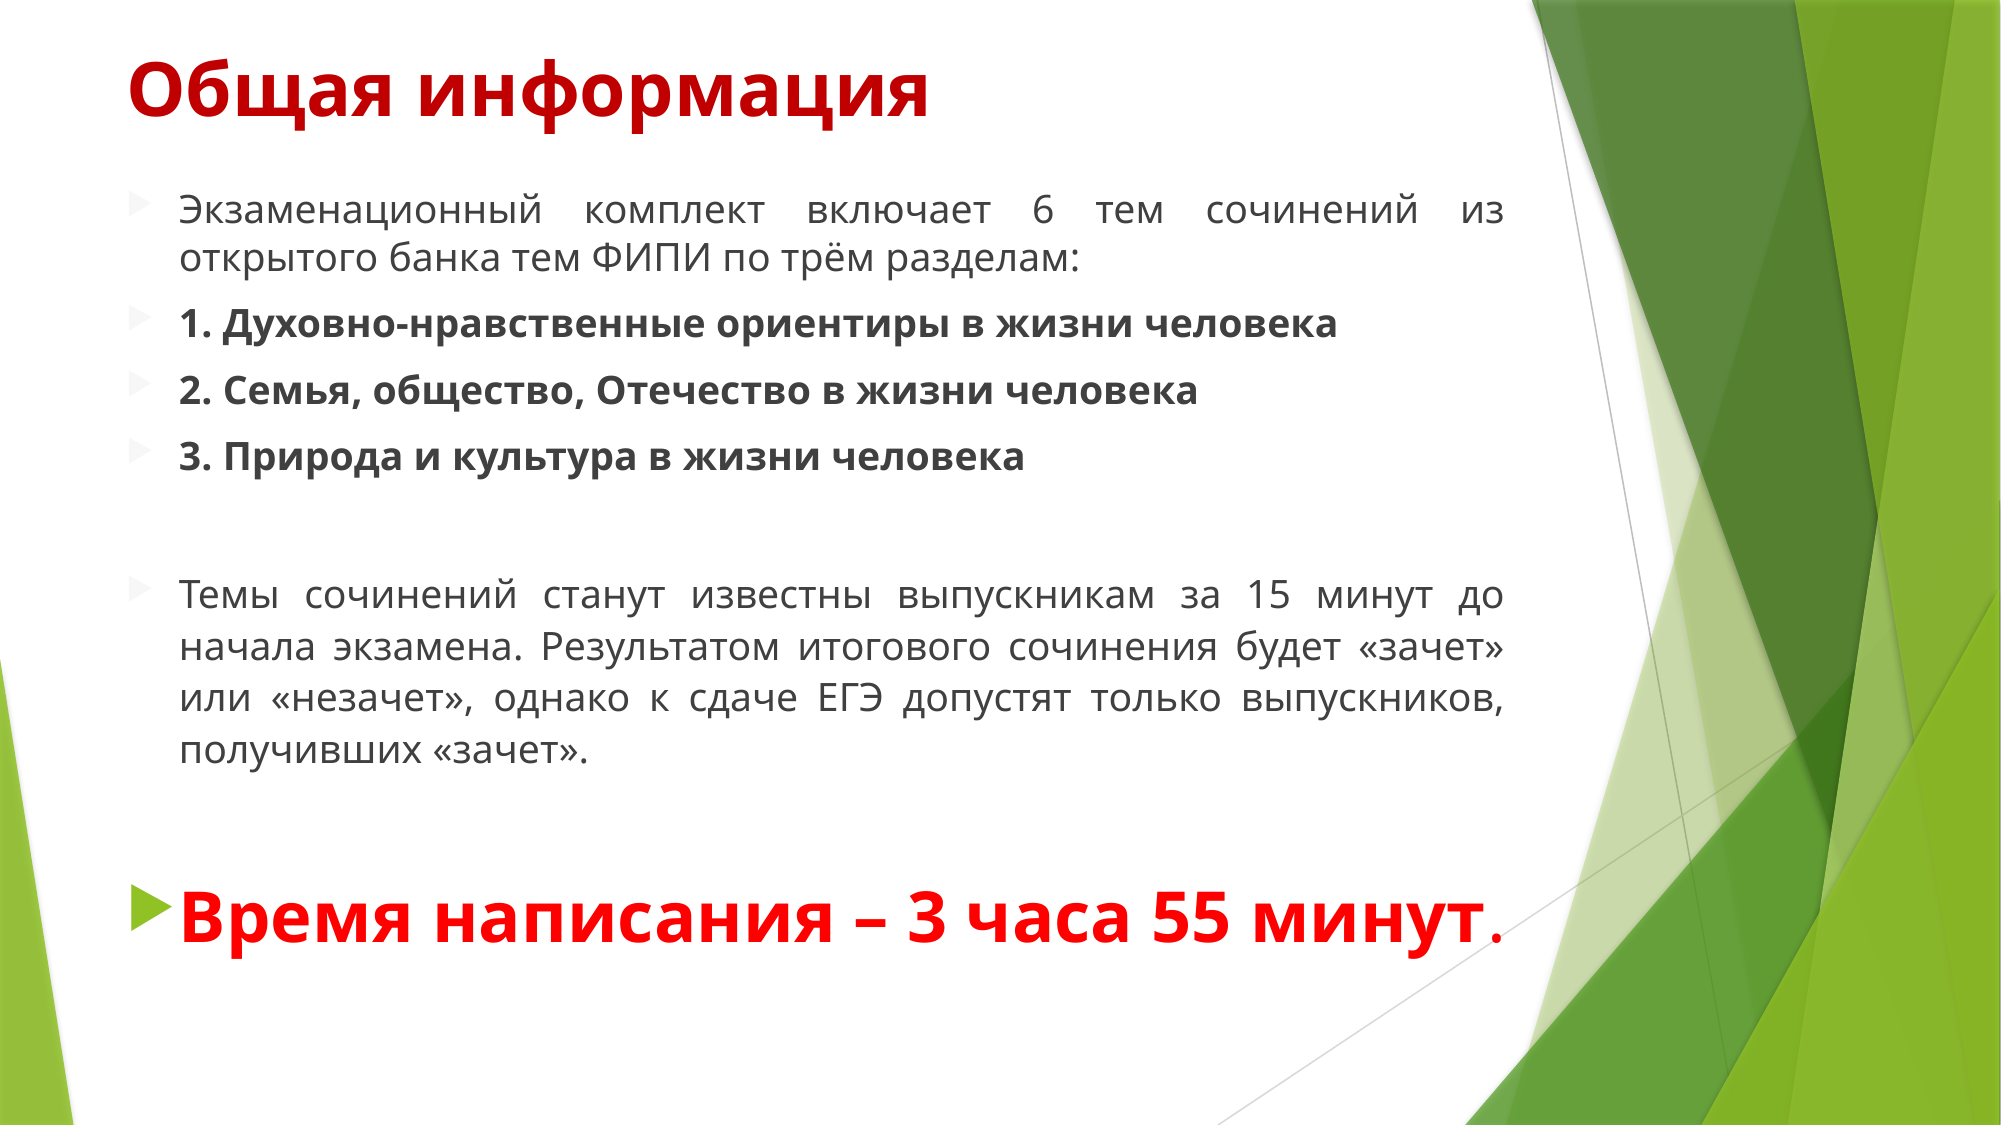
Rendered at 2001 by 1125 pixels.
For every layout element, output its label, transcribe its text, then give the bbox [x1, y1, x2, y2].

list Экзаменационный комплект включает 6 тем сочинений из открытого банка тем ФИПИ по трём разделам: 1. Духовно-нравственные ориентиры в жизни человека 2. Семья, общество, Отечество в жизни человека 3. Природа и культура в жизни человека Темы сочинений станут известны выпускникам за 15 минут до начала экзамена. Результатом итогового сочинения будет «зачет» или «незачет», однако к сдаче ЕГЭ допустят только выпускников, получивших «зачет». Время написания – 3 часа 55 минут. [111, 177, 1522, 1048]
title Общая информация [111, 34, 1522, 177]
